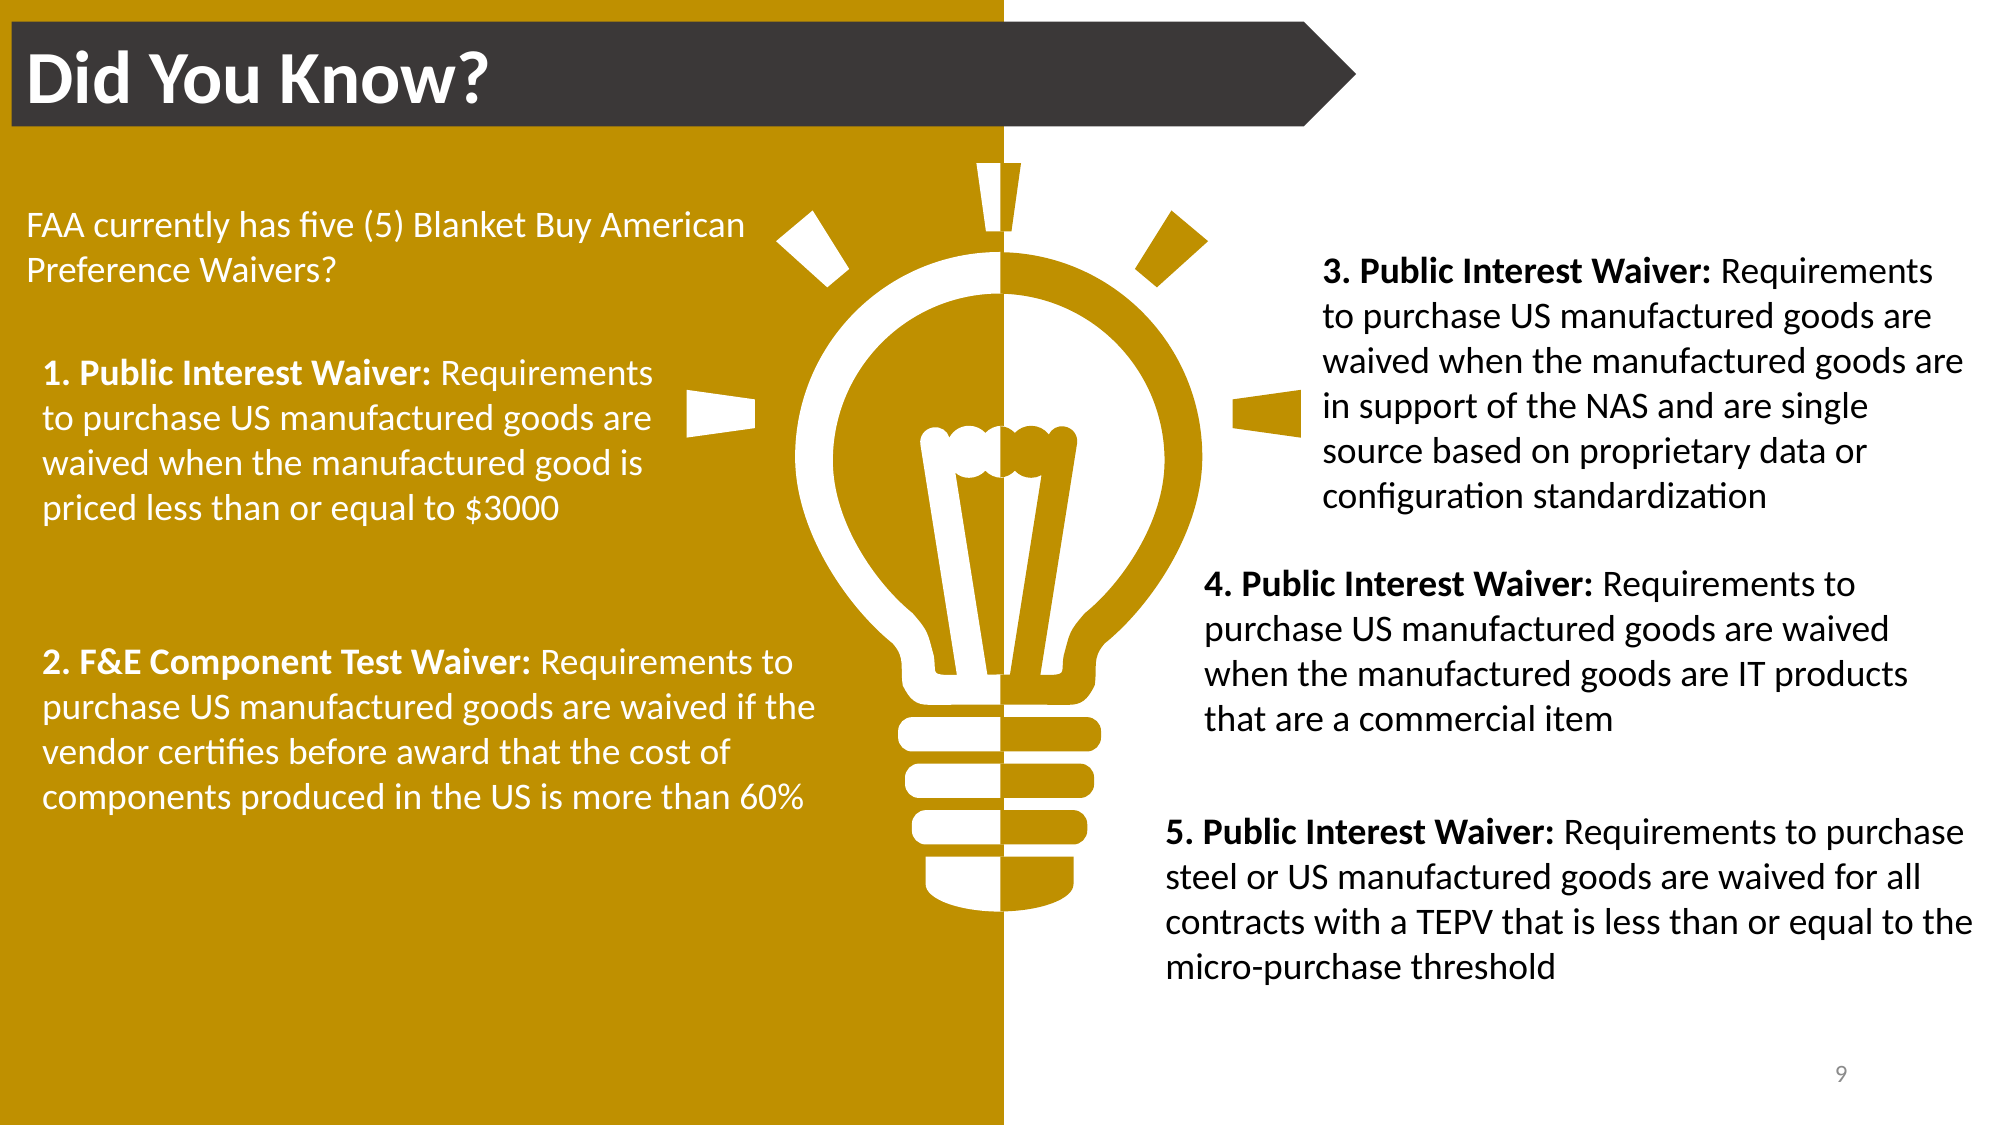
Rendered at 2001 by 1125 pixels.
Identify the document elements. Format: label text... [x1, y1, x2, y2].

text_box [897, 716, 999, 753]
text_box [999, 762, 1096, 799]
text_box [0, 0, 1005, 1125]
text_box [910, 809, 999, 846]
text_box Did You Know? [11, 21, 1357, 127]
text_box [924, 855, 999, 913]
slide_number 9 [1412, 1042, 1863, 1103]
text_box 1. Public Interest Waiver: Requirements to purchase US manufactured goods are waived when the manufactured good is priced less than or equal to $3000 [27, 340, 687, 536]
text_box [999, 716, 1103, 753]
text_box [903, 762, 999, 799]
text_box 5. Public Interest Waiver: Requirements to purchase steel or US manufactured goods are waived for all contracts with a TEPV that is less than or equal to the micro-purchase threshold [1150, 799, 1995, 995]
text_box [1231, 388, 1302, 439]
text_box FAA currently has five (5) Blanket Buy American Preference Waivers? [11, 192, 867, 298]
text_box [687, 388, 756, 439]
text_box [1133, 208, 1210, 289]
text_box [999, 251, 1204, 706]
text_box 4. Public Interest Waiver: Requirements to purchase US manufactured goods are waived when the manufactured goods are IT products that are a commercial item [1189, 552, 1975, 747]
text_box [794, 250, 1004, 706]
text_box 3. Public Interest Waiver: Requirements to purchase US manufactured goods are waived when the manufactured goods are in support of the NAS and are single source based on proprietary data or configuration standardization [1307, 238, 1989, 524]
text_box 2. F&E Component Test Waiver: Requirements to purchase US manufactured goods are waived if the vendor certifies before award that the cost of components produced in the US is more than 60% [27, 629, 867, 824]
text_box [999, 855, 1075, 913]
text_box [999, 162, 1023, 233]
text_box [1005, 0, 2000, 1125]
text_box [975, 162, 999, 233]
text_box [999, 809, 1089, 846]
